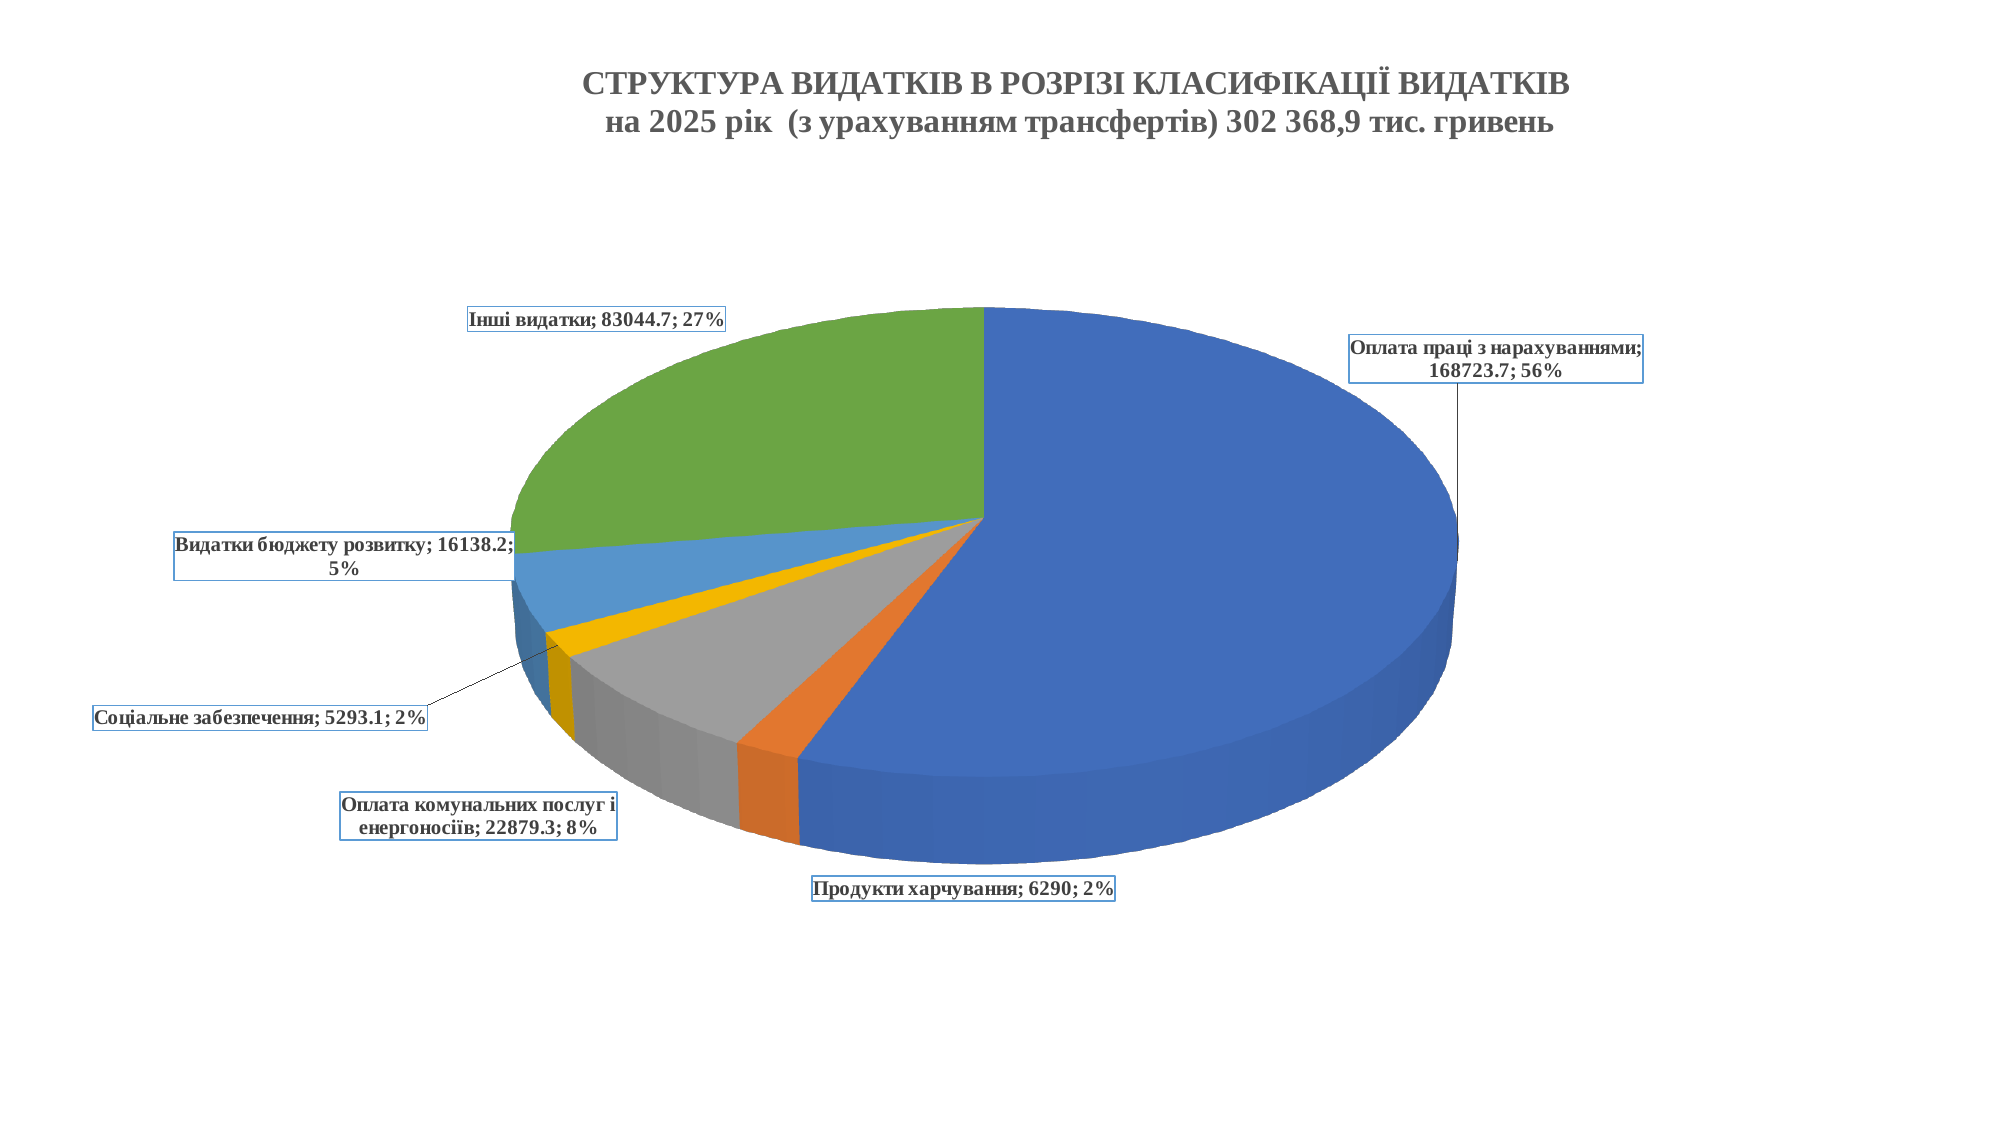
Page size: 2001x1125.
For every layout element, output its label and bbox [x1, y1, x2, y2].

chart [56, 53, 1944, 1005]
